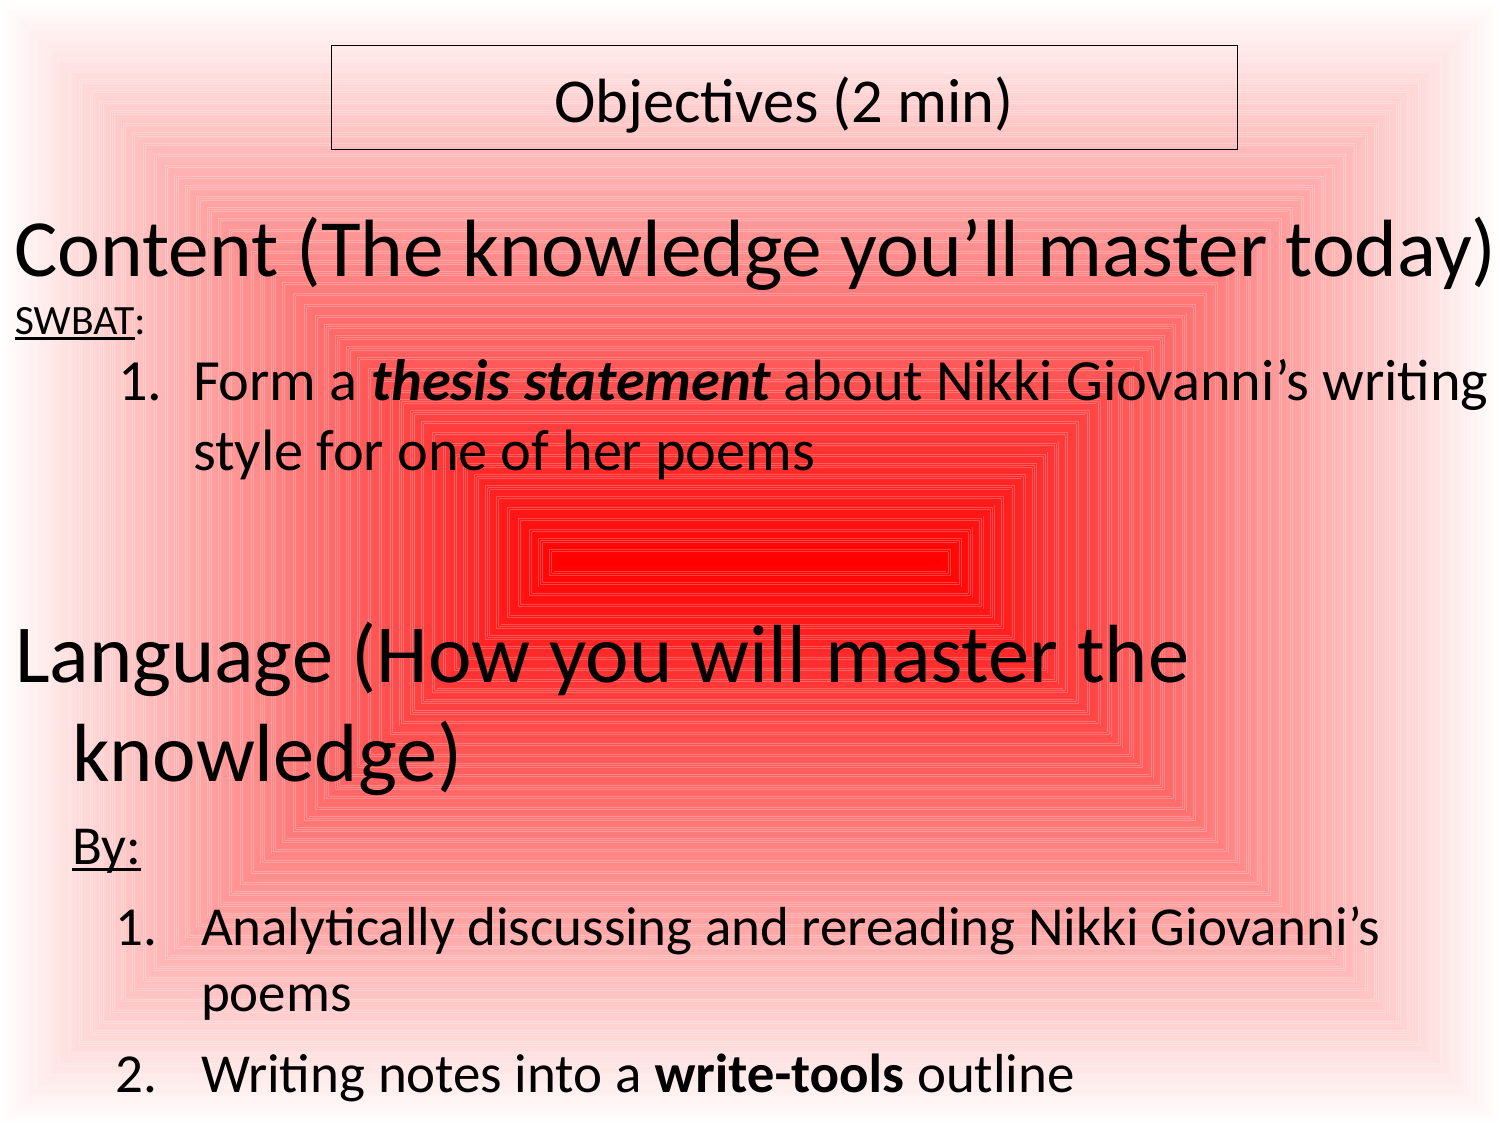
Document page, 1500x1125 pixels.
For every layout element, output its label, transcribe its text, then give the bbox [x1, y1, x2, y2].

title Objectives (2 min) [331, 45, 1238, 150]
text_box Language (How you will master the knowledge) By: Analytically discussing and rereading Nikki Giovanni’s poems Writing notes into a write-tools outline [0, 615, 1500, 1125]
text_box Content (The knowledge you’ll master today) SWBAT: Form a thesis statement about Nikki Giovanni’s writing style for one of her poems [0, 187, 1500, 615]
